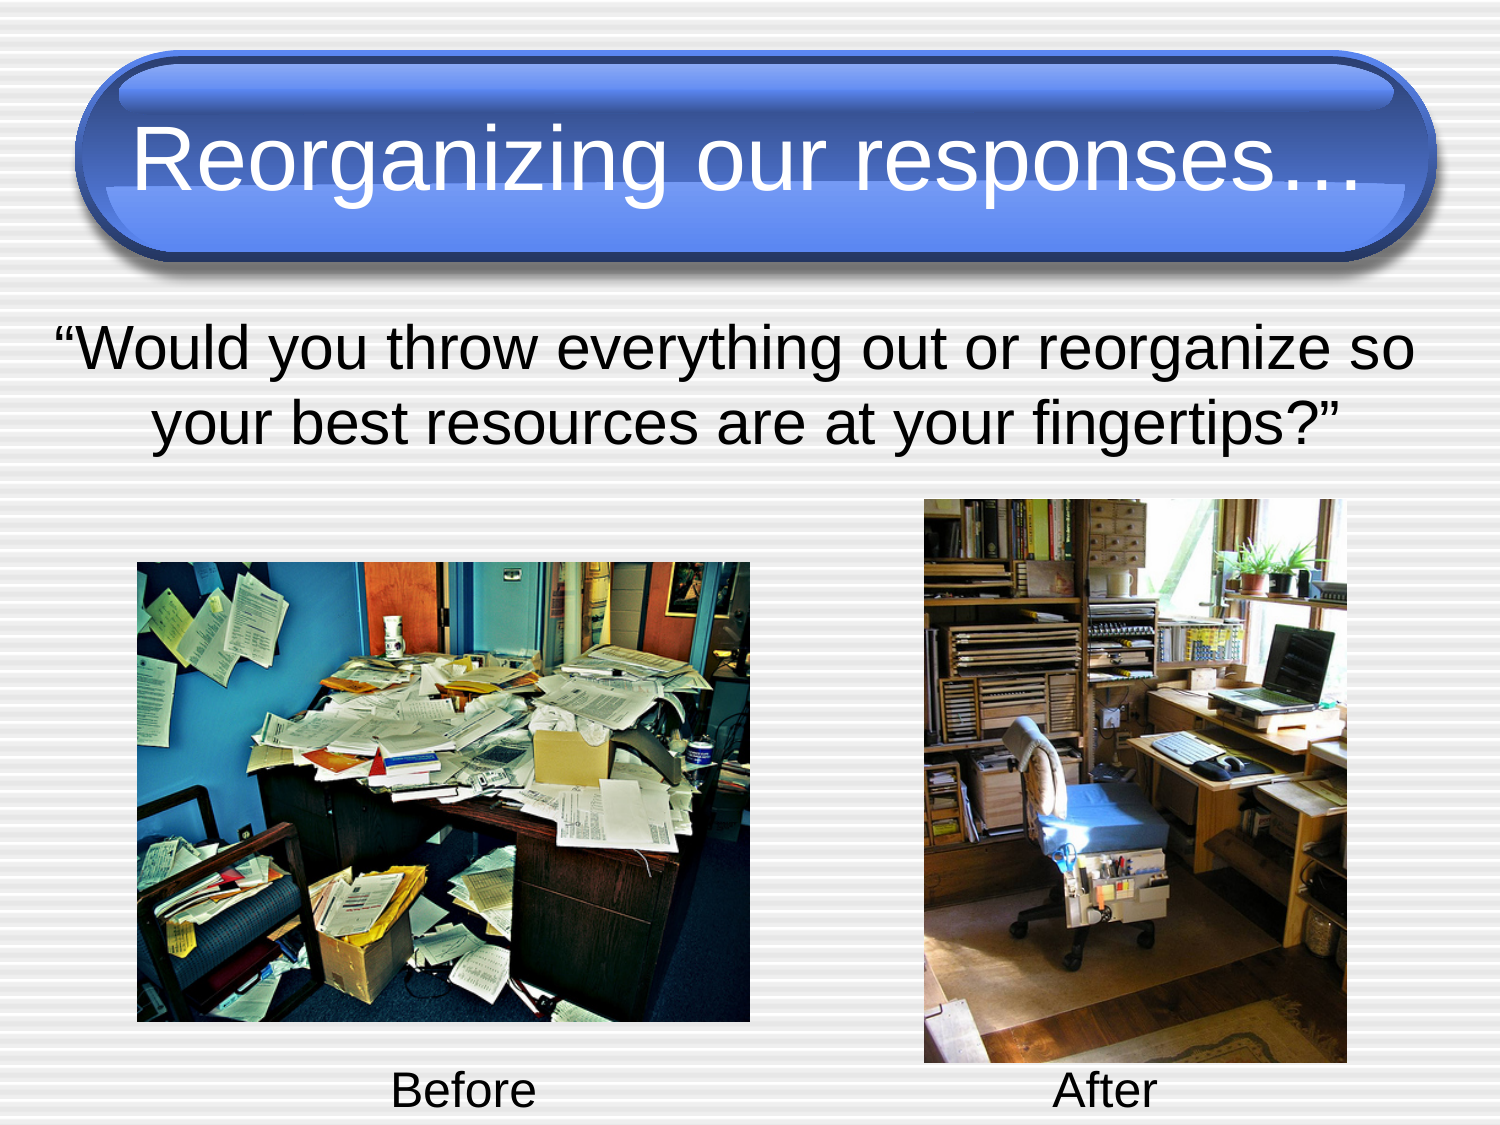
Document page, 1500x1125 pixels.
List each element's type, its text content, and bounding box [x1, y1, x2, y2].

title Reorganizing our responses… [112, 60, 1388, 249]
text_box After [1037, 1072, 1174, 1125]
list “Would you throw everything out or reorganize so your best resources are at your fingertips?” [0, 299, 1438, 1001]
picture [0, 0, 1500, 1125]
text_box Before [375, 1050, 555, 1125]
